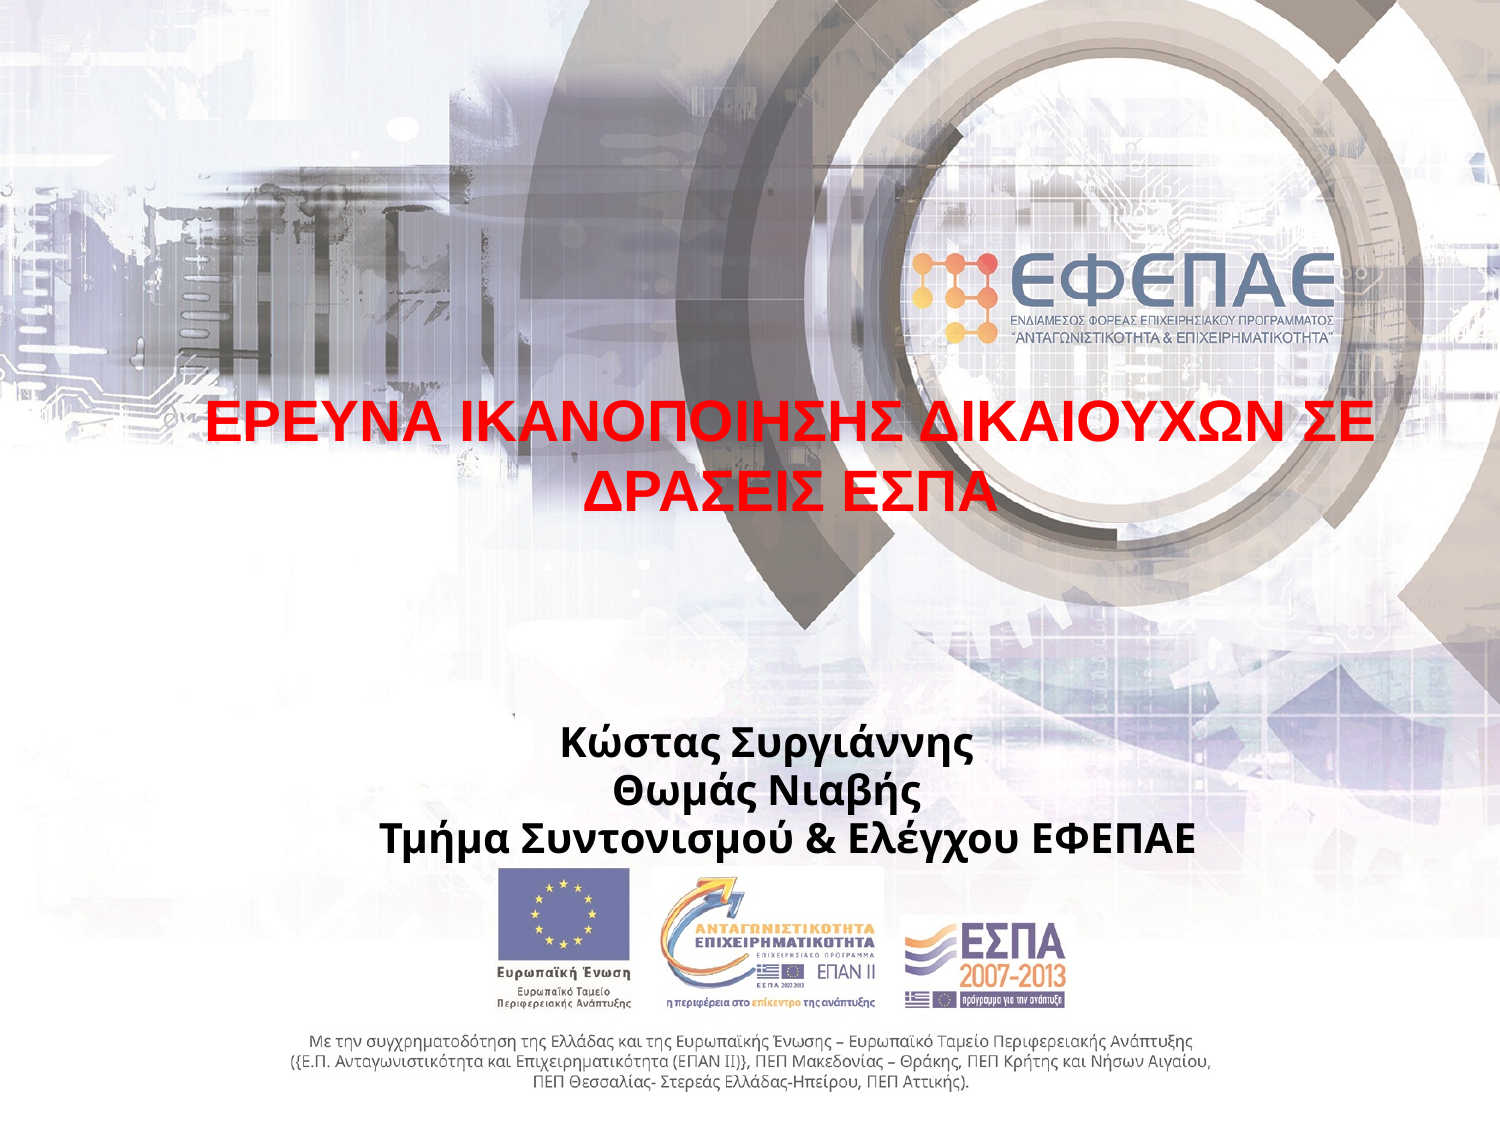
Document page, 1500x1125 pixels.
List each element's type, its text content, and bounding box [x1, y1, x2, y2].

text_box [454, 1023, 1057, 1083]
table_header 1. Ο δικαιούχος [0, 0, 1500, 1125]
title ΕΡΕΥΝΑ ΙΚΑΝΟΠΟΙΗΣΗΣ ΔΙΚΑΙΟΥΧΩΝ ΣΕ ΔΡΑΣΕΙΣ ΕΣΠΑ [140, 163, 1441, 673]
subtitle Κώστας Συργιάννης Θωμάς Νιαβής Τμήμα Συντονισμού & Ελέγχου ΕΦΕΠΑΕ [170, 620, 1362, 985]
